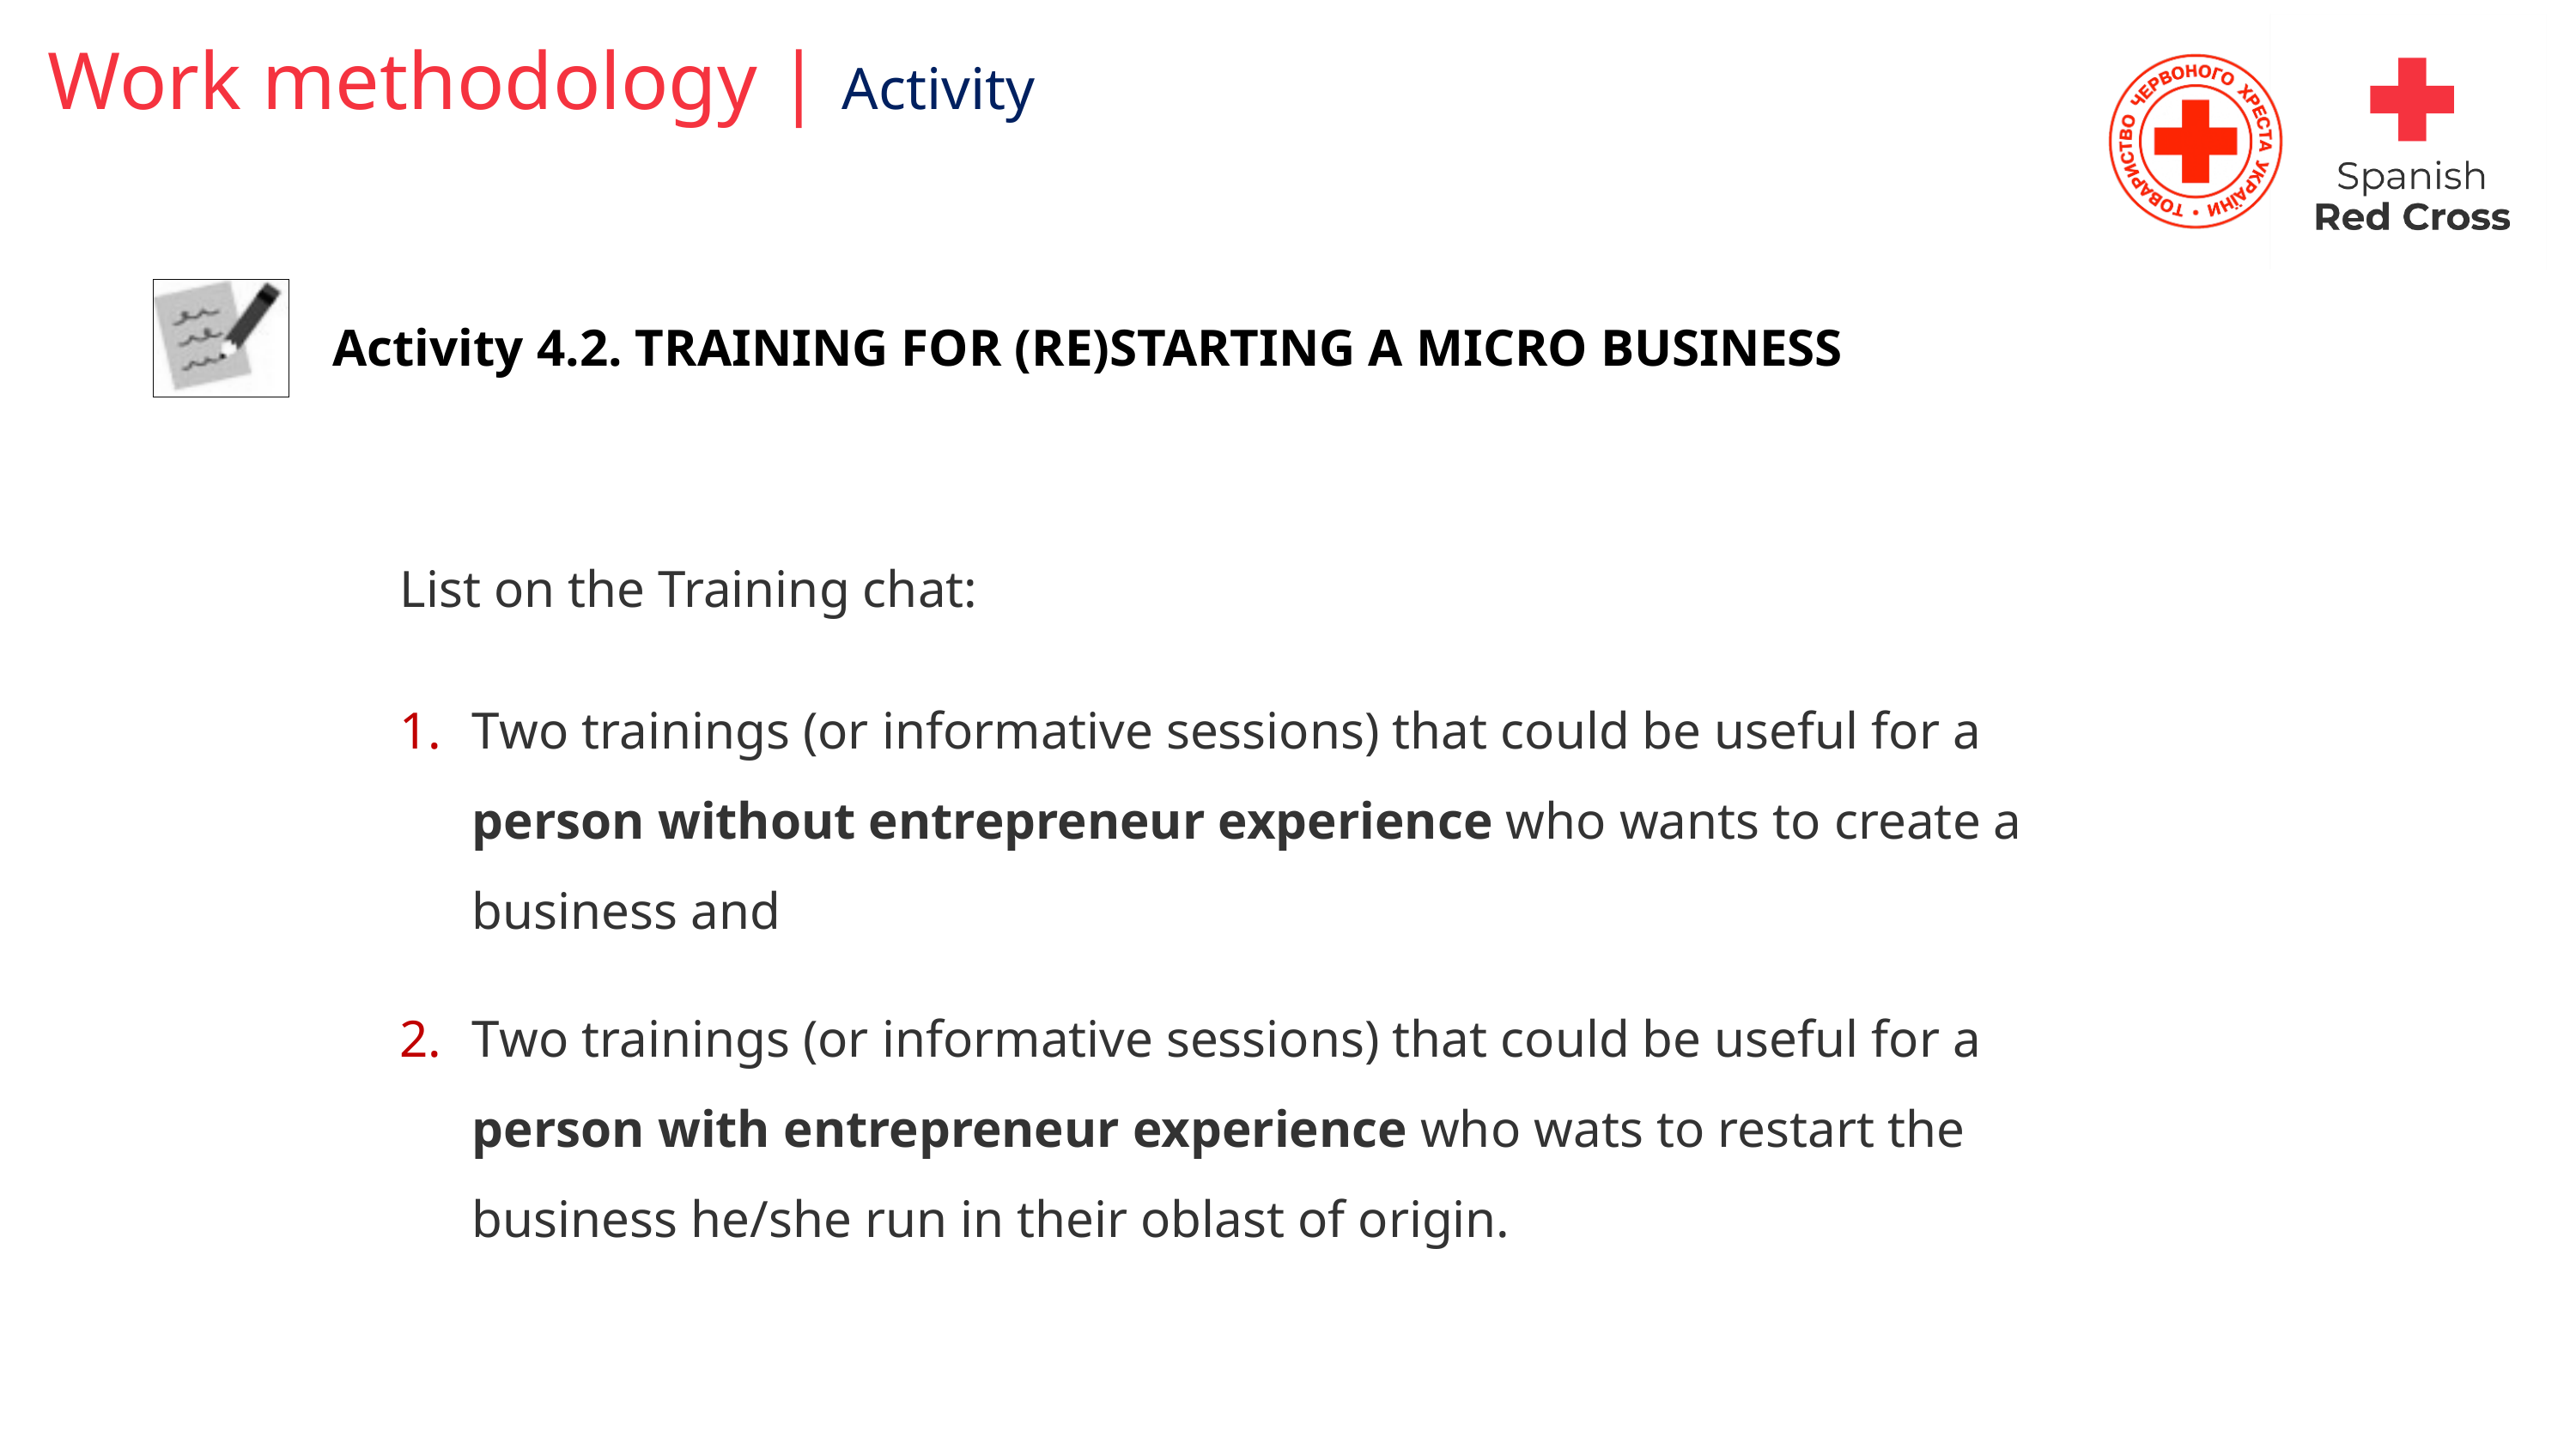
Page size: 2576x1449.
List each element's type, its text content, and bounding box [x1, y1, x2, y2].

text_box Activity 4.2. TRAINING FOR (RE)STARTING A MICRO BUSINESS [319, 279, 2270, 383]
picture [152, 279, 289, 397]
picture [2100, 3, 2547, 281]
text_box List on the Training chat: Two trainings (or informative sessions) that could be useful for a person without entrepreneur experience who wants to create a business and Two trainings (or informative sessions) that could be useful for a person with entrepreneur experience who wats to restart the business he/she run in their oblast of origin. [386, 520, 2136, 1254]
text_box Work methodology | Activity [41, 24, 1893, 132]
